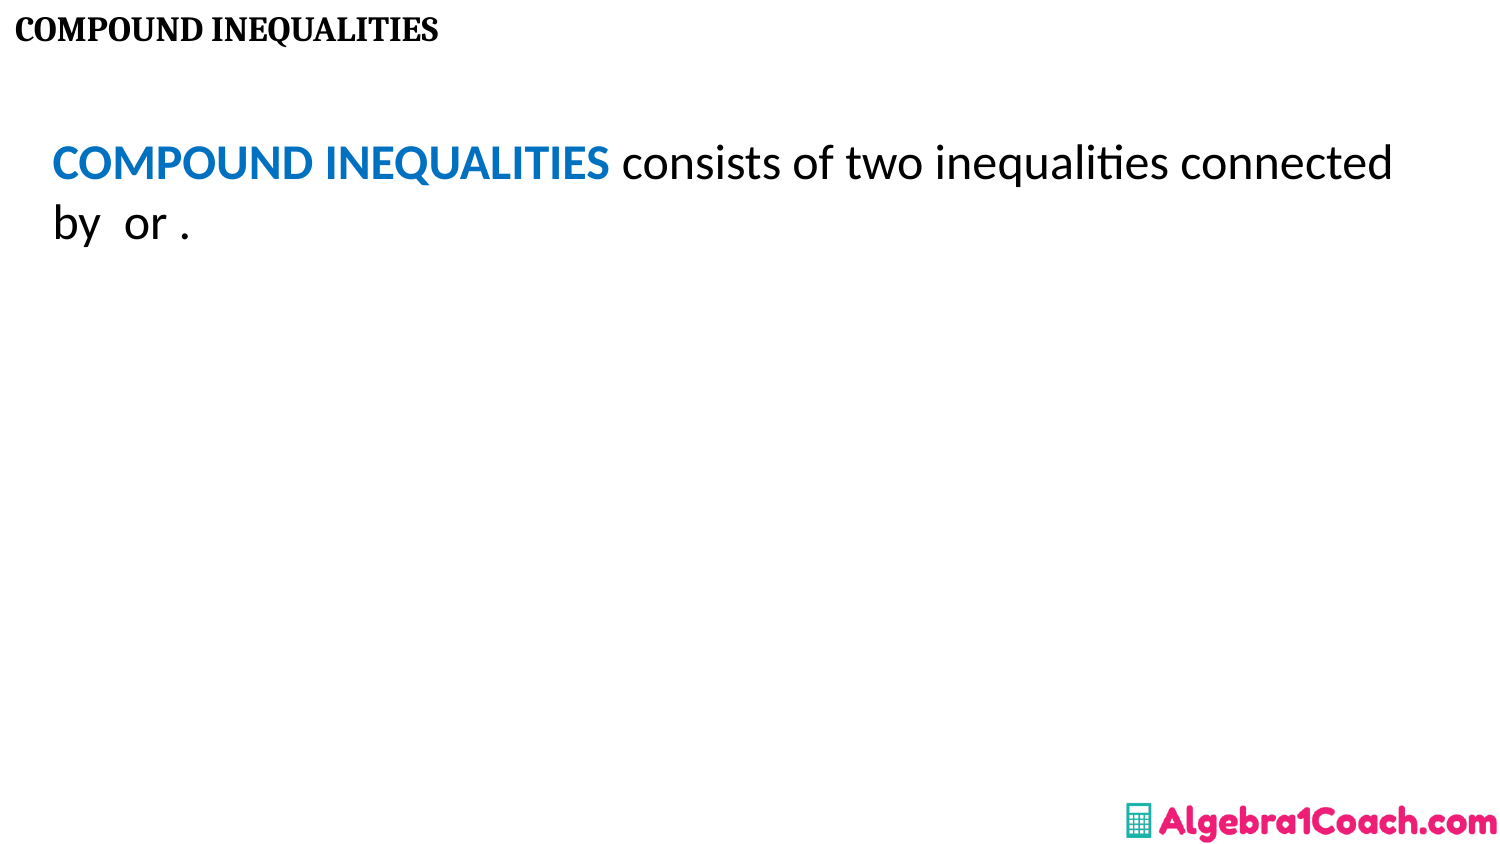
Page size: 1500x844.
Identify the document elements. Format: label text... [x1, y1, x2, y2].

title COMPOUND INEQUALITIES [0, 0, 1350, 57]
picture [1109, 798, 1500, 844]
